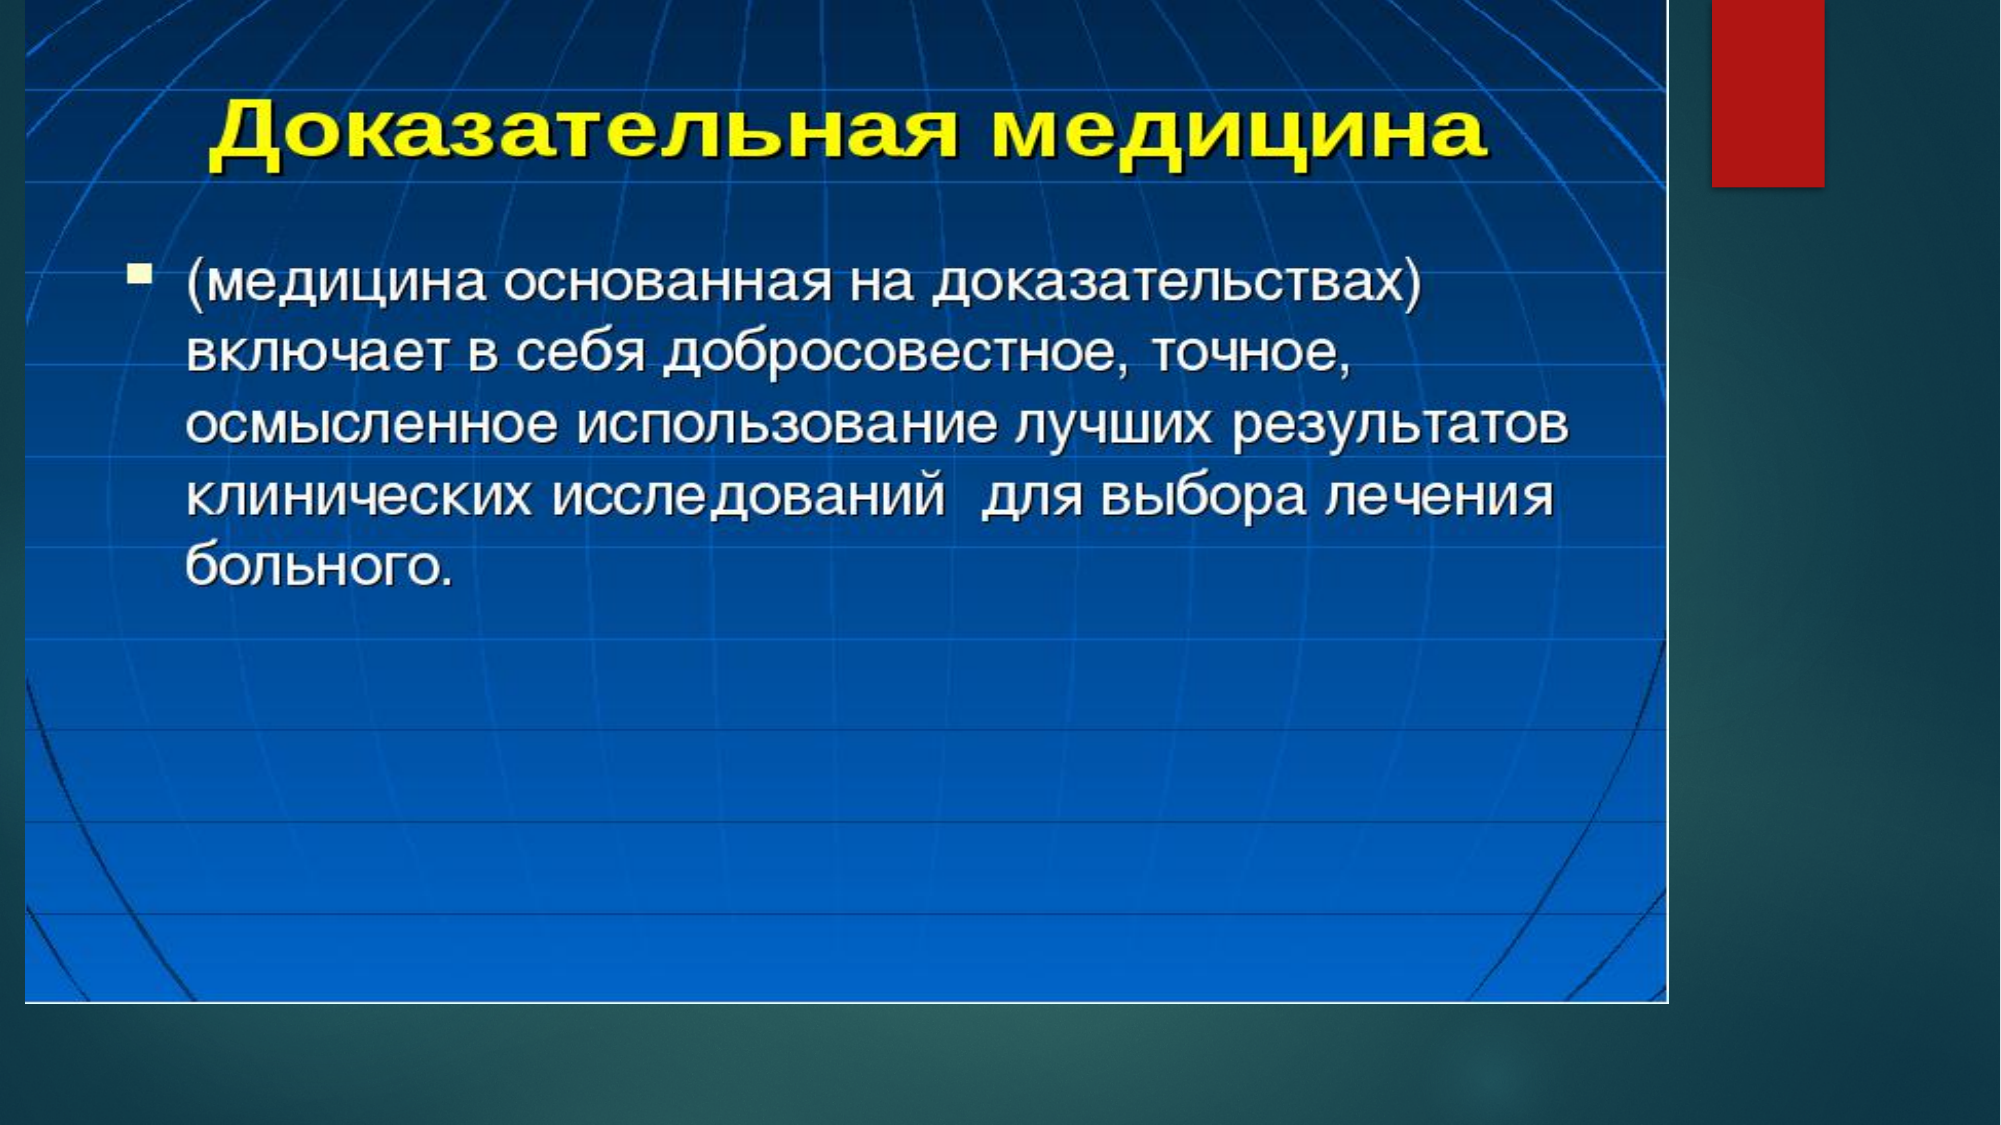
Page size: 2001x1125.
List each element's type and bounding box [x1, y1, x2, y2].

picture [0, 0, 1669, 1125]
